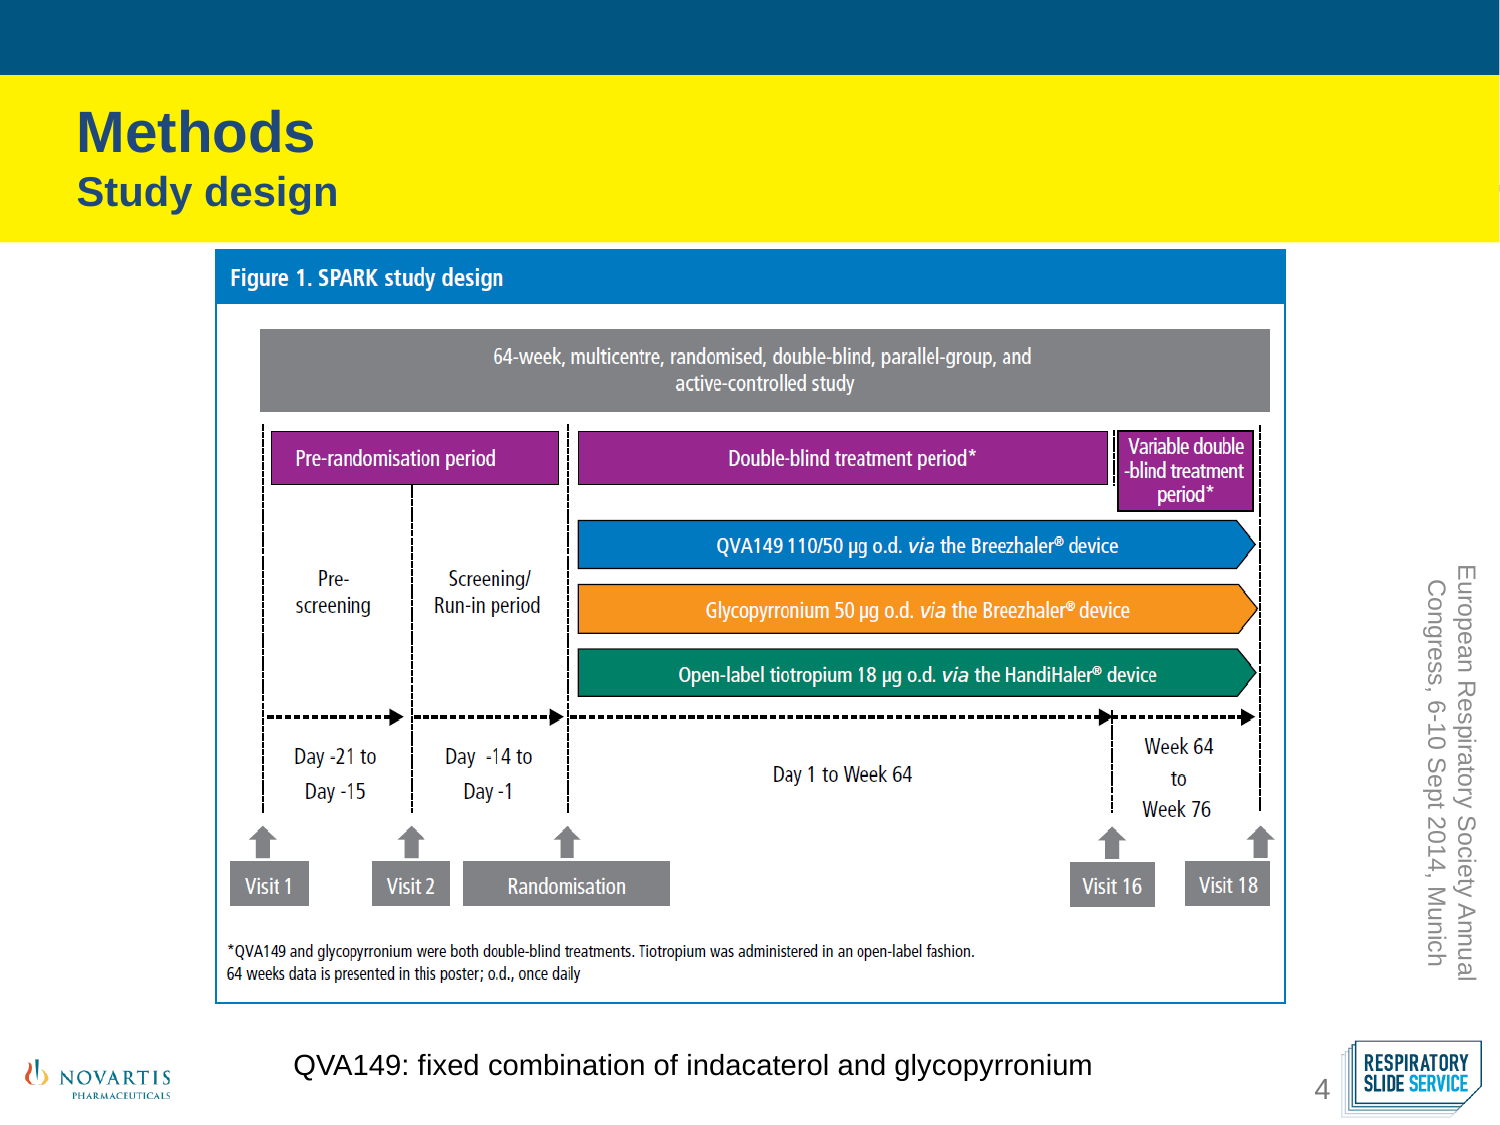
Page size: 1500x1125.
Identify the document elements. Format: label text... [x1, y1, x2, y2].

footer European Respiratory Society Annual Congress, 6-10 Sept 2014, Munich [1423, 535, 1484, 1011]
picture [25, 1059, 170, 1099]
text_box QVA149: fixed combination of indacaterol and glycopyrronium [278, 1039, 1110, 1090]
text_box Methods Study design [76, 84, 1466, 225]
picture [1328, 1027, 1497, 1125]
picture [206, 243, 1296, 1015]
